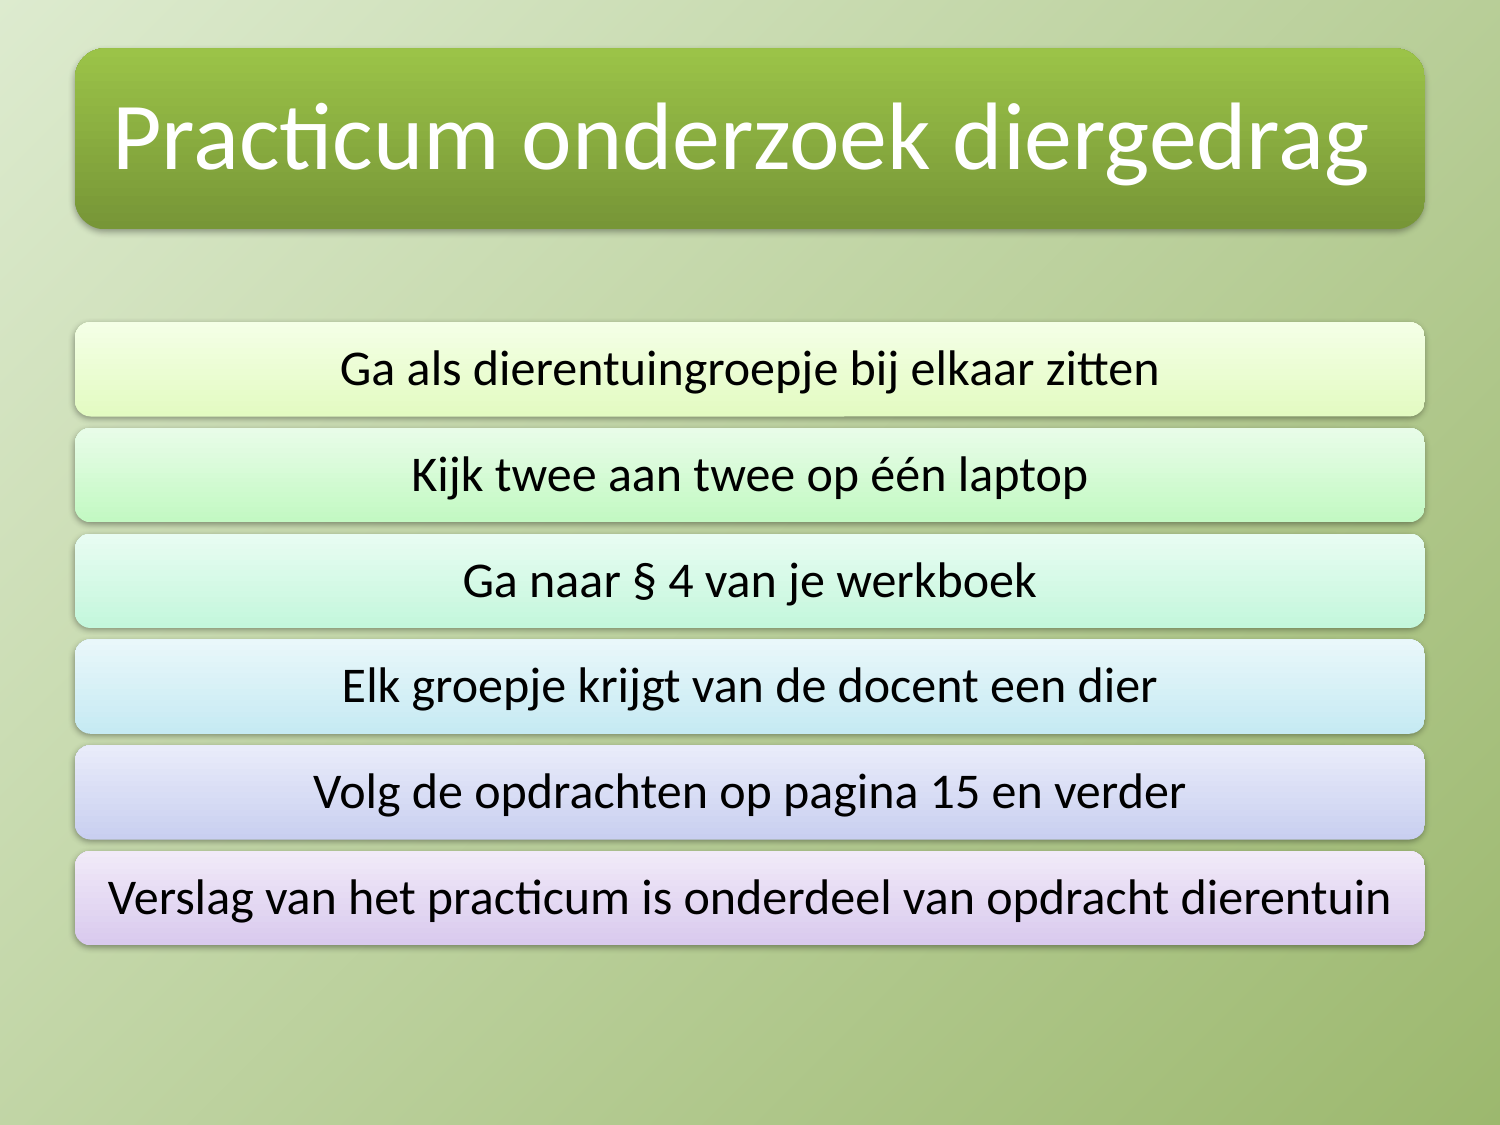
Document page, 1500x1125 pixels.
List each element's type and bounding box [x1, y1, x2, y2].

text_box [74, 44, 1426, 233]
list [74, 262, 1426, 1006]
